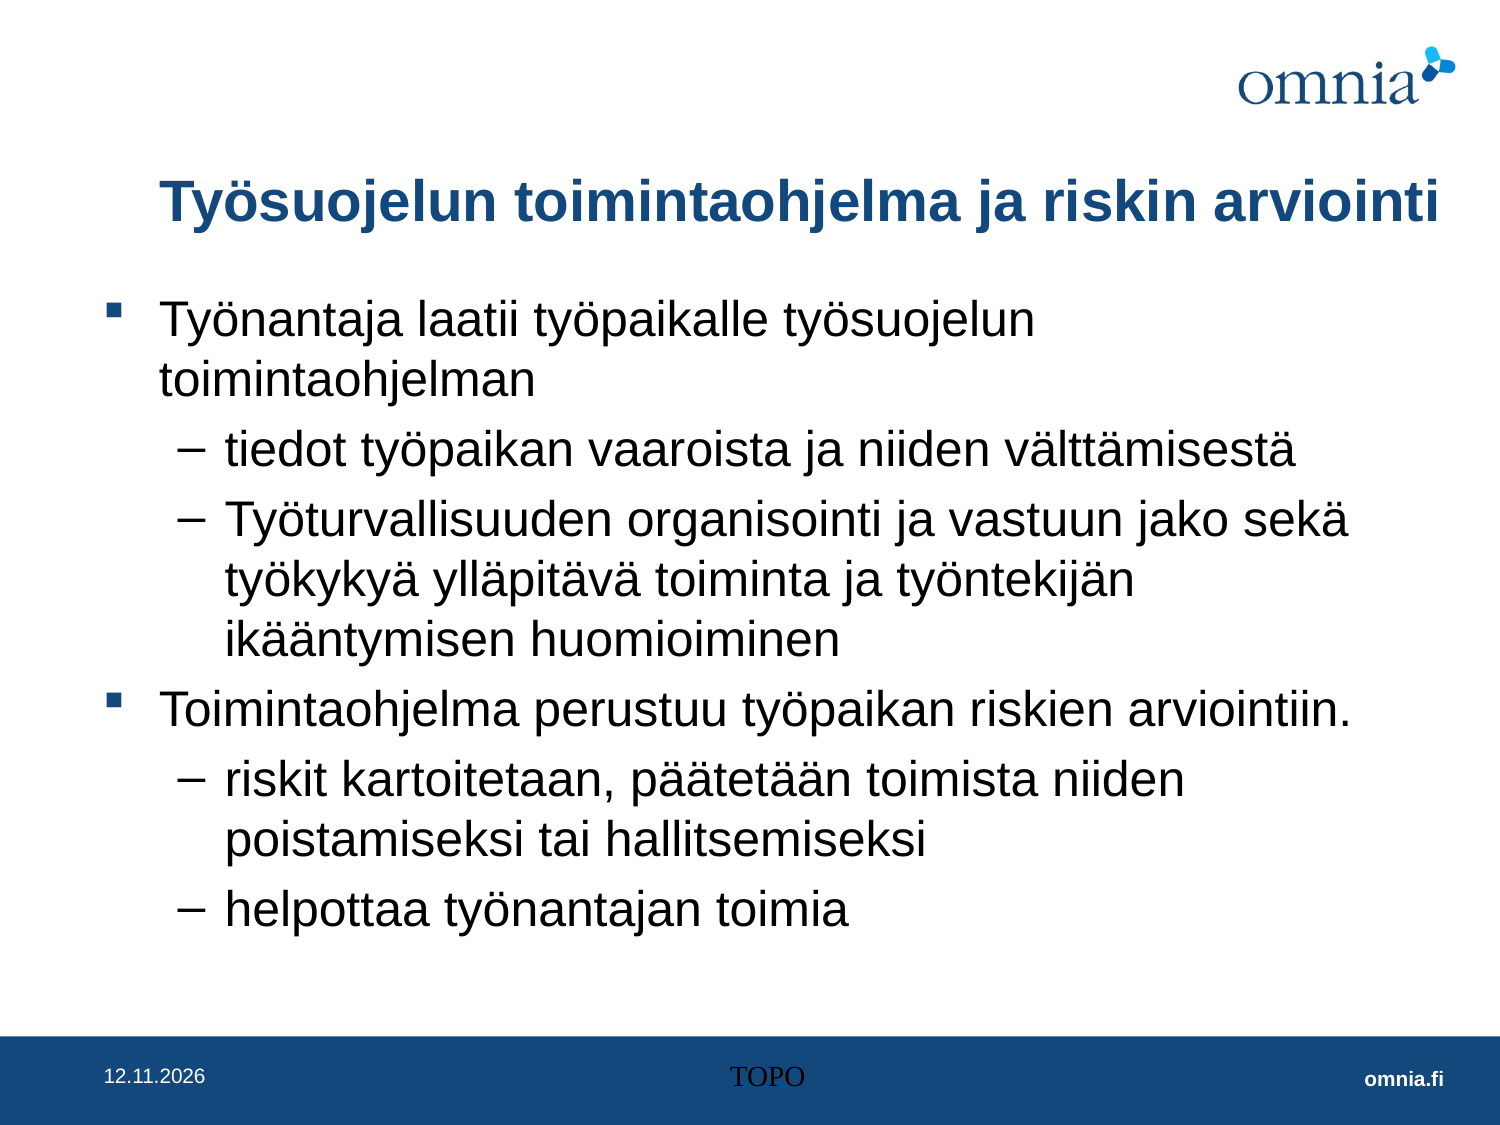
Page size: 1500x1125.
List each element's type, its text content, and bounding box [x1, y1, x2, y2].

footer TOPO [531, 1045, 1004, 1105]
picture [1222, 30, 1471, 104]
list Työnantaja laatii työpaikalle työsuojelun toimintaohjelman tiedot työpaikan vaaroista ja niiden välttämisestä Työturvallisuuden organisointi ja vastuun jako sekä työkykyä ylläpitävä toiminta ja työntekijän ikääntymisen huomioiminen Toimintaohjelma perustuu työpaikan riskien arviointiin. riskit kartoitetaan, päätetään toimista niiden poistamiseksi tai hallitsemiseksi helpottaa työnantajan toimia [87, 278, 1426, 964]
title Työsuojelun toimintaohjelma ja riskin arviointi [144, 104, 1483, 292]
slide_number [88, 1045, 384, 1105]
